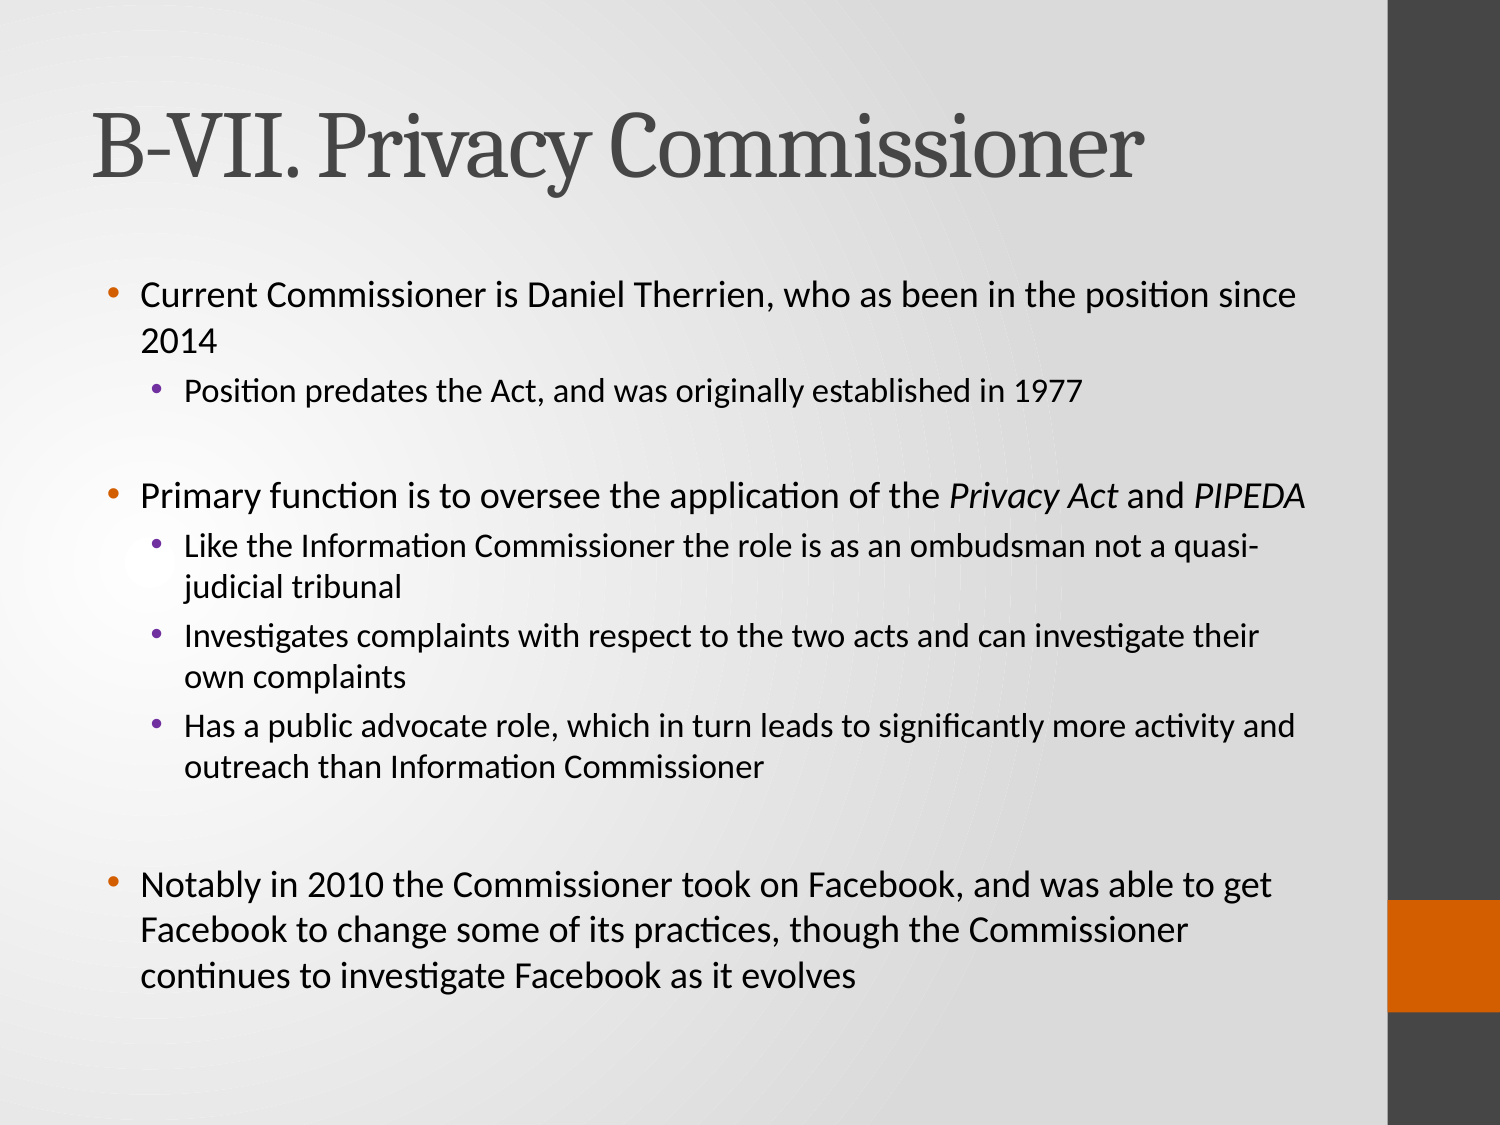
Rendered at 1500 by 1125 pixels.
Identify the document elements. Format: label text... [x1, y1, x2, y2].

list Current Commissioner is Daniel Therrien, who as been in the position since 2014 Position predates the Act, and was originally established in 1977 Primary function is to oversee the application of the Privacy Act and PIPEDA Like the Information Commissioner the role is as an ombudsman not a quasi-judicial tribunal Investigates complaints with respect to the two acts and can investigate their own complaints Has a public advocate role, which in turn leads to significantly more activity and outreach than Information Commissioner Notably in 2010 the Commissioner took on Facebook, and was able to get Facebook to change some of its practices, though the Commissioner continues to investigate Facebook as it evolves [75, 262, 1325, 1050]
title B-VII. Privacy Commissioner [75, 45, 1325, 233]
